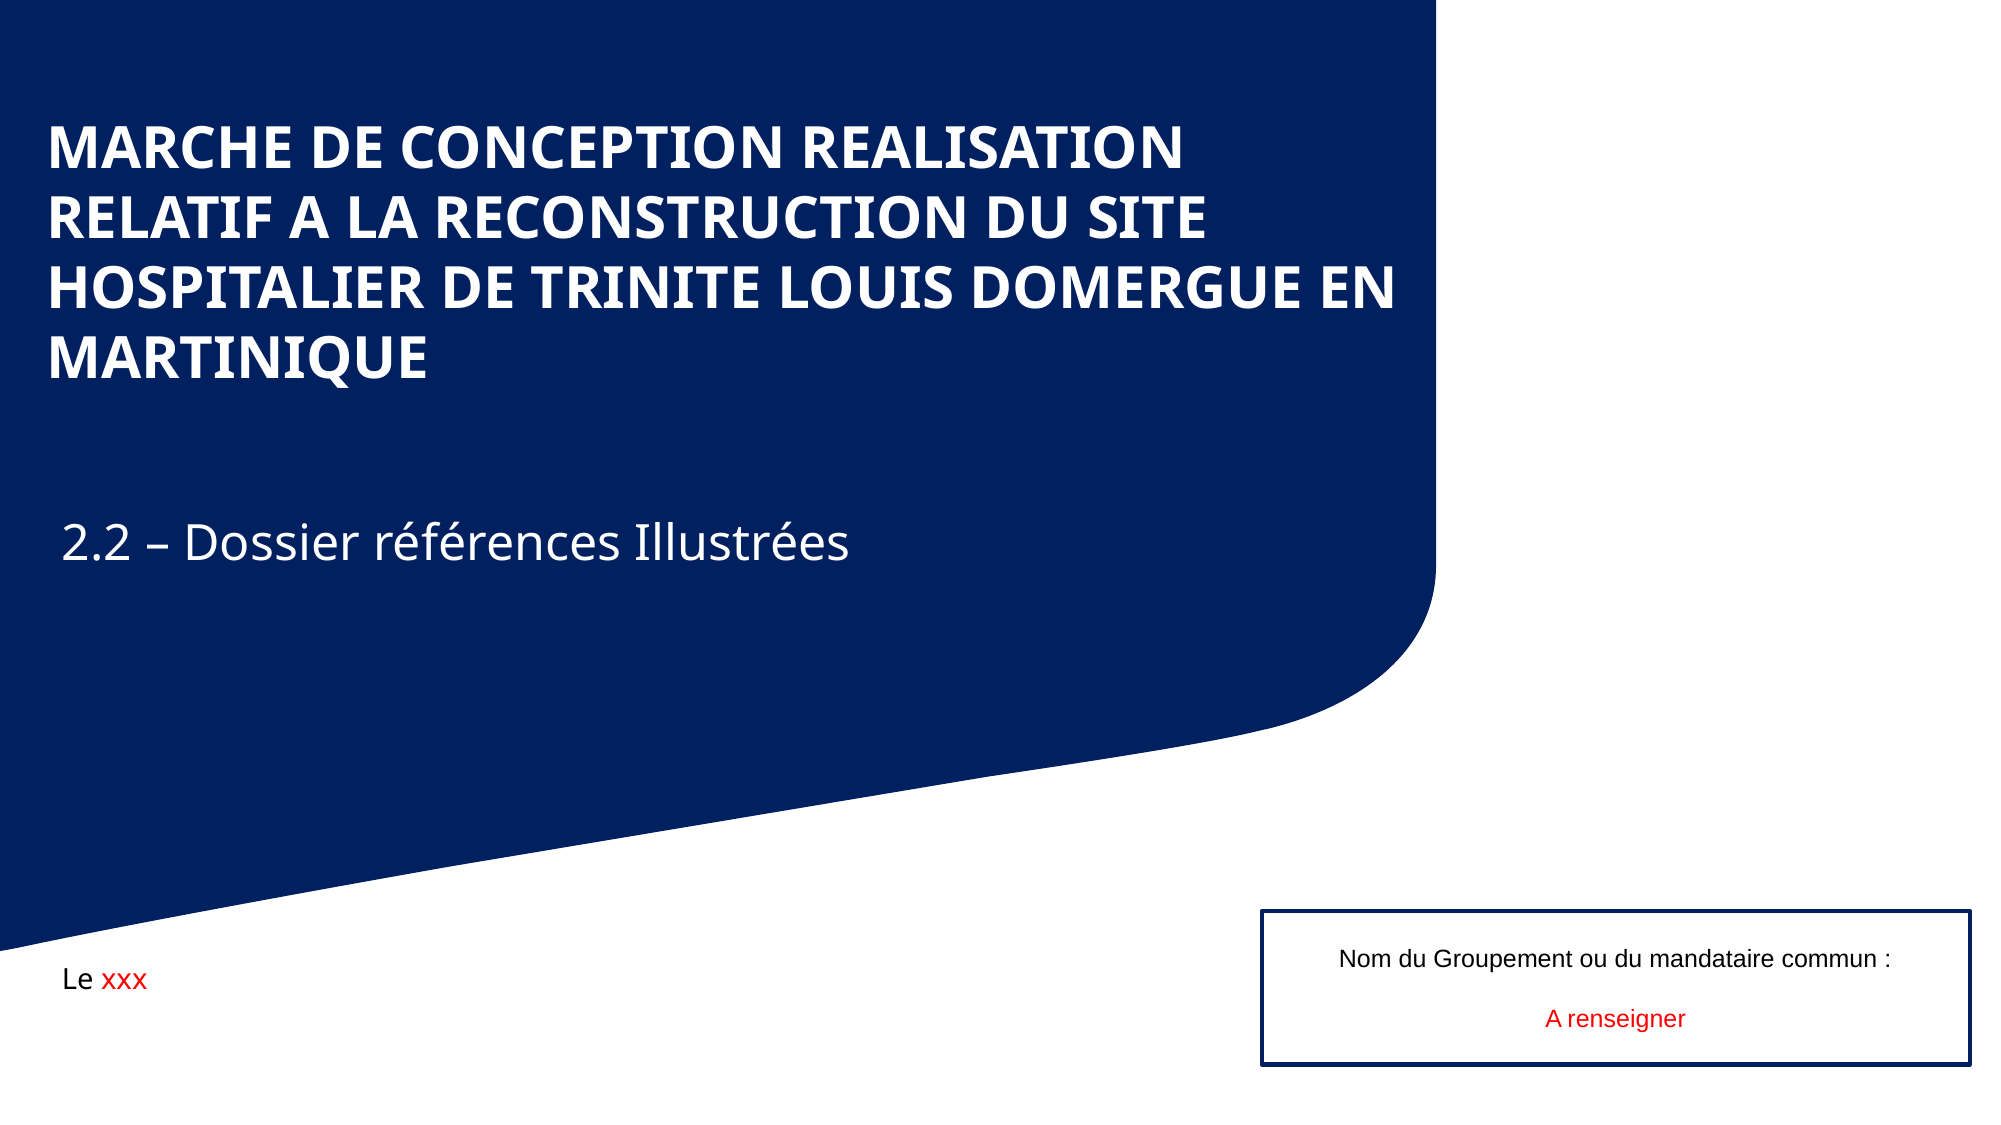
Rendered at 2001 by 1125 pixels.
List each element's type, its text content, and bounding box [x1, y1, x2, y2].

text_box Nom du Groupement ou du mandataire commun : A renseigner [1463, 909, 1972, 1067]
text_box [0, 0, 1460, 1125]
